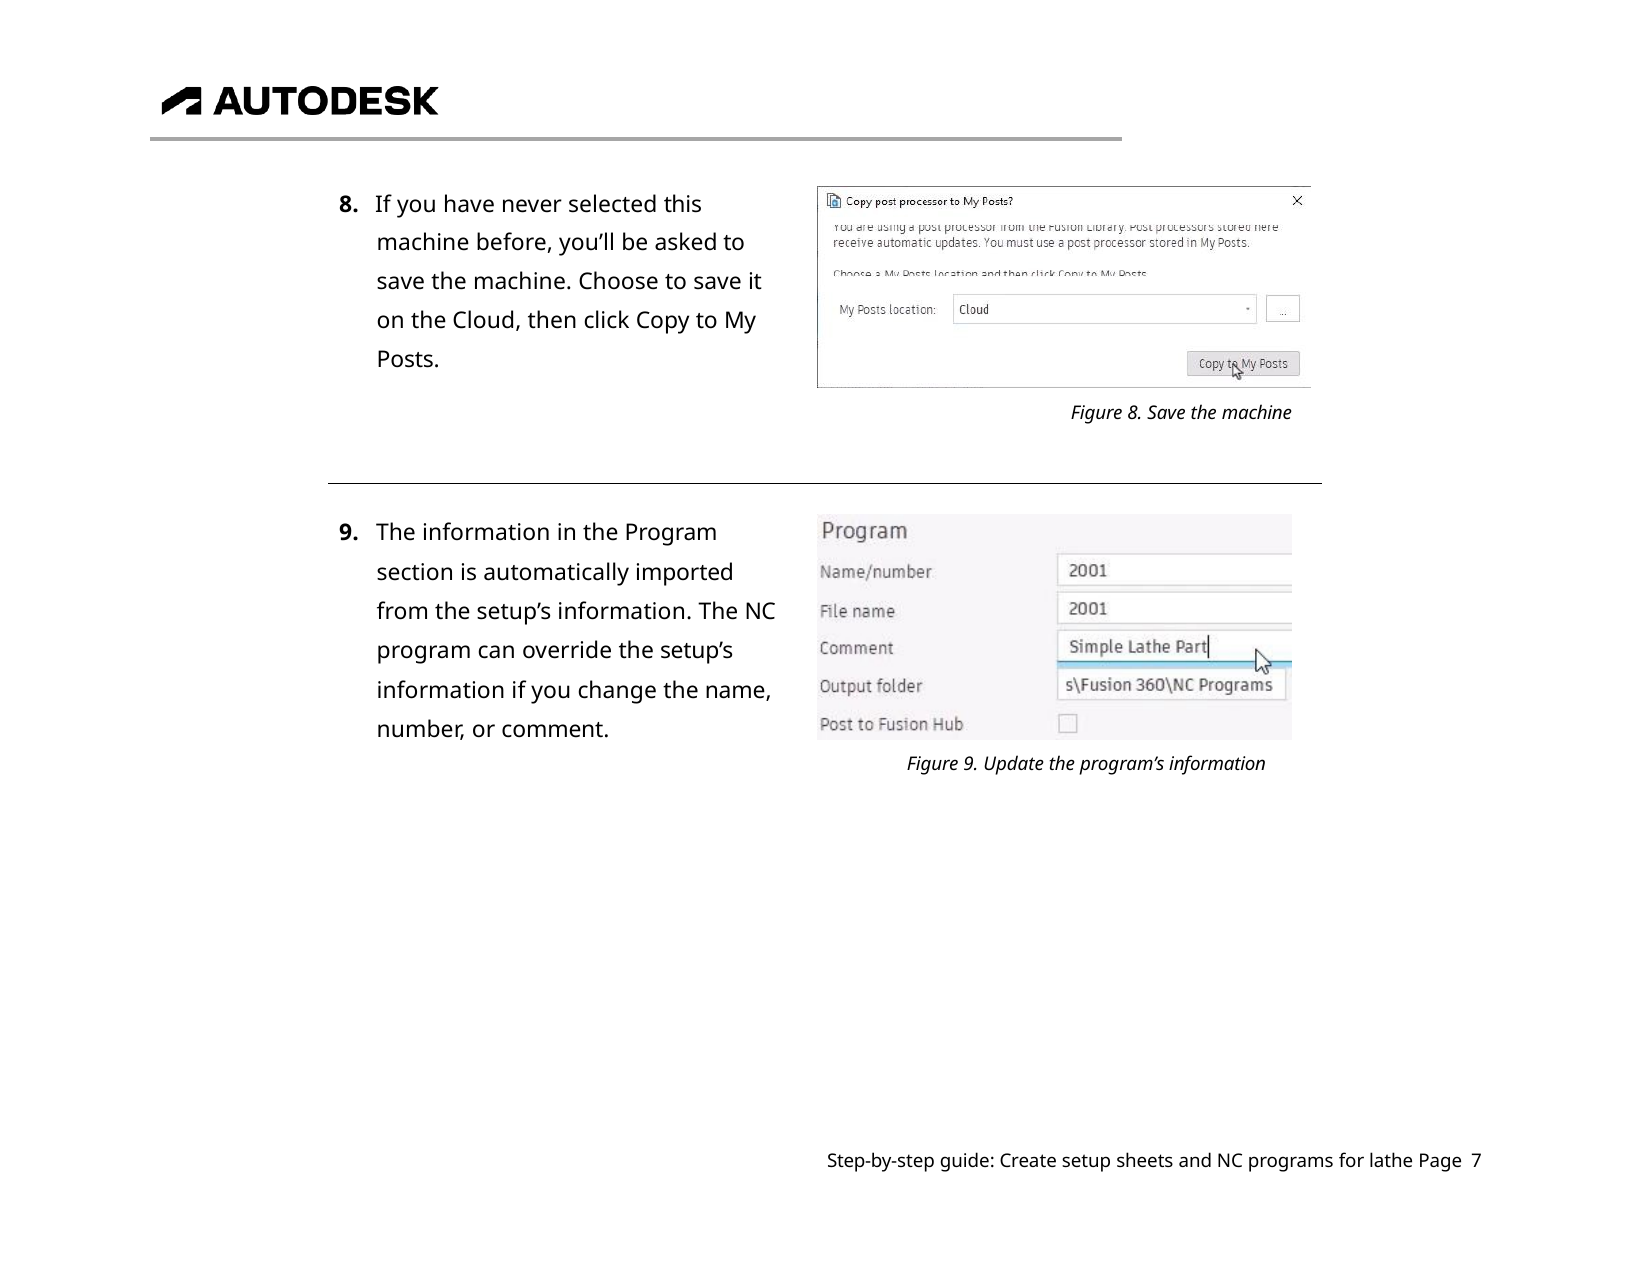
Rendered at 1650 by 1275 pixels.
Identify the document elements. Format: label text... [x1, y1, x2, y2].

picture [161, 86, 439, 115]
table_cell 9. The information in the Program section is automatically imported from the setup’s information. The NC program can override the setup’s information if you change the name, number, or comment. [328, 484, 796, 785]
table_header Figure 8. Save the machine [796, 187, 1322, 483]
picture [817, 514, 1293, 740]
table_cell Figure 9. Update the program’s information [796, 484, 1322, 785]
picture [817, 186, 1311, 388]
slide_number Step-by-step guide: Create setup sheets and NC programs for lathe Page 10 [825, 1145, 1509, 1275]
table_header 8. If you have never selected this machine before, you’ll be asked to save the machine. Choose to save it on the Cloud, then click Copy to My Posts. [328, 187, 796, 483]
